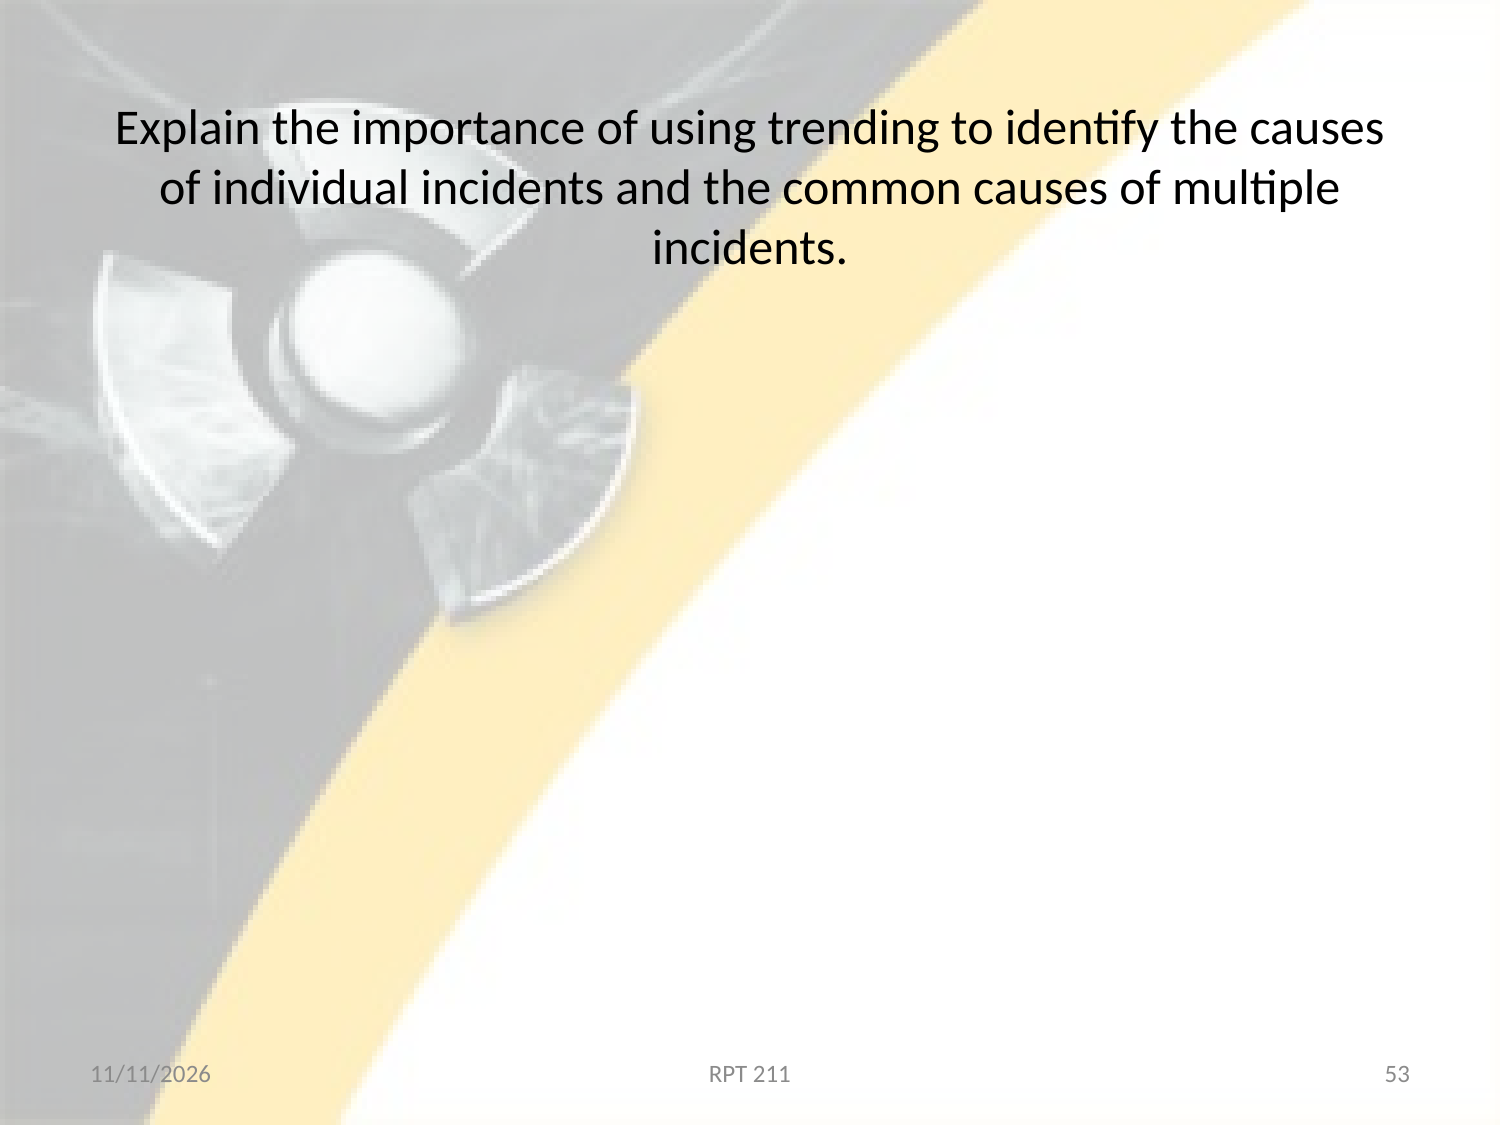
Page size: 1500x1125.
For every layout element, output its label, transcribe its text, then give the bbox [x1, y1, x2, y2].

title Explain the importance of using trending to identify the causes of individual incidents and the common causes of multiple incidents. [75, 45, 1425, 325]
slide_number 53 [1074, 1042, 1425, 1103]
footer RPT 211 [512, 1042, 988, 1103]
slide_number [75, 1042, 425, 1103]
